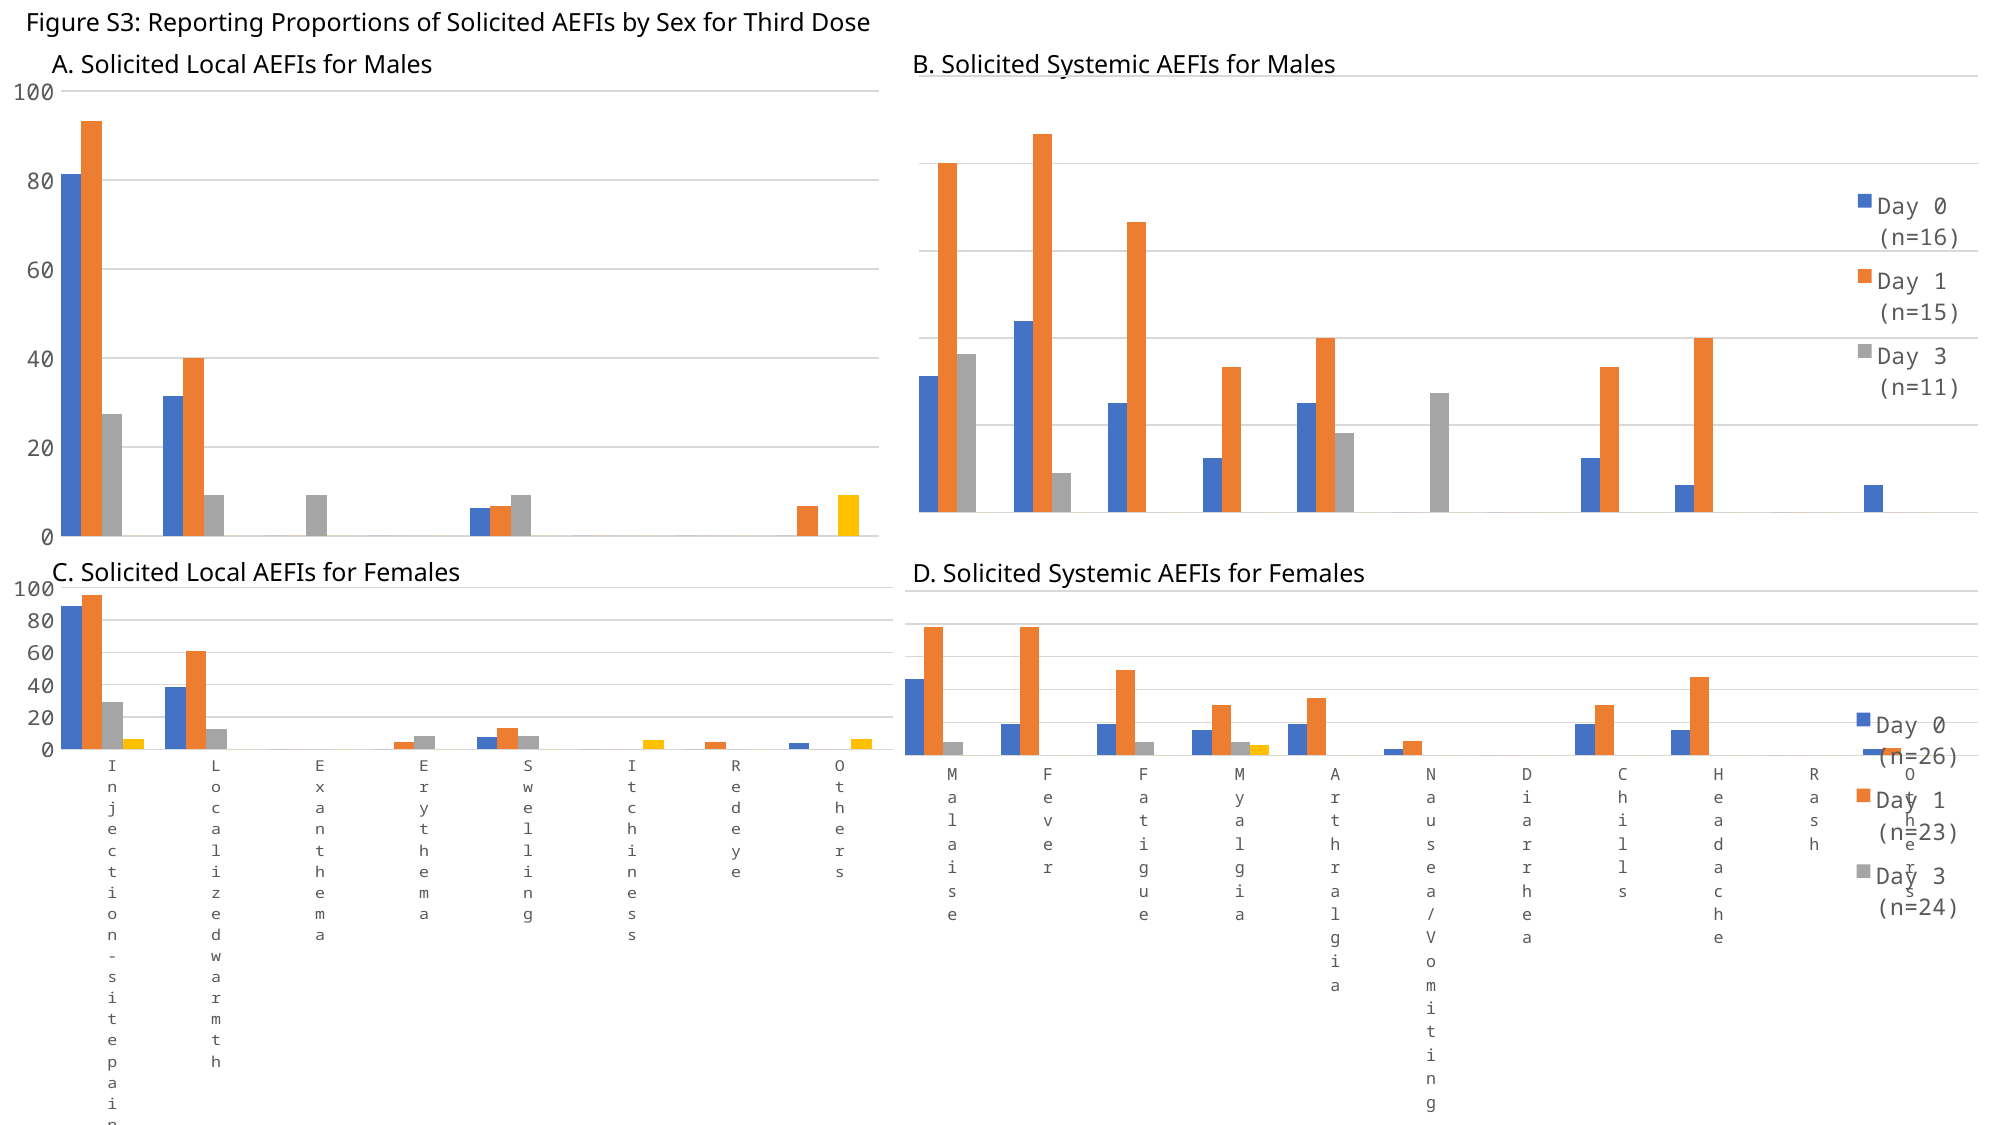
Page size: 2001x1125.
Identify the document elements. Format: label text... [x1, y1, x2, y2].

text_box A. Solicited Local AEFIs for Males [36, 46, 897, 65]
chart [0, 65, 2000, 1125]
text_box Figure S3: Reporting Proportions of Solicited AEFIs by Sex for Third Dose [10, 0, 1192, 46]
text_box C. Solicited Local AEFIs for Females [36, 562, 897, 573]
text_box B. Solicited Systemic AEFIs for Males [897, 35, 1773, 65]
